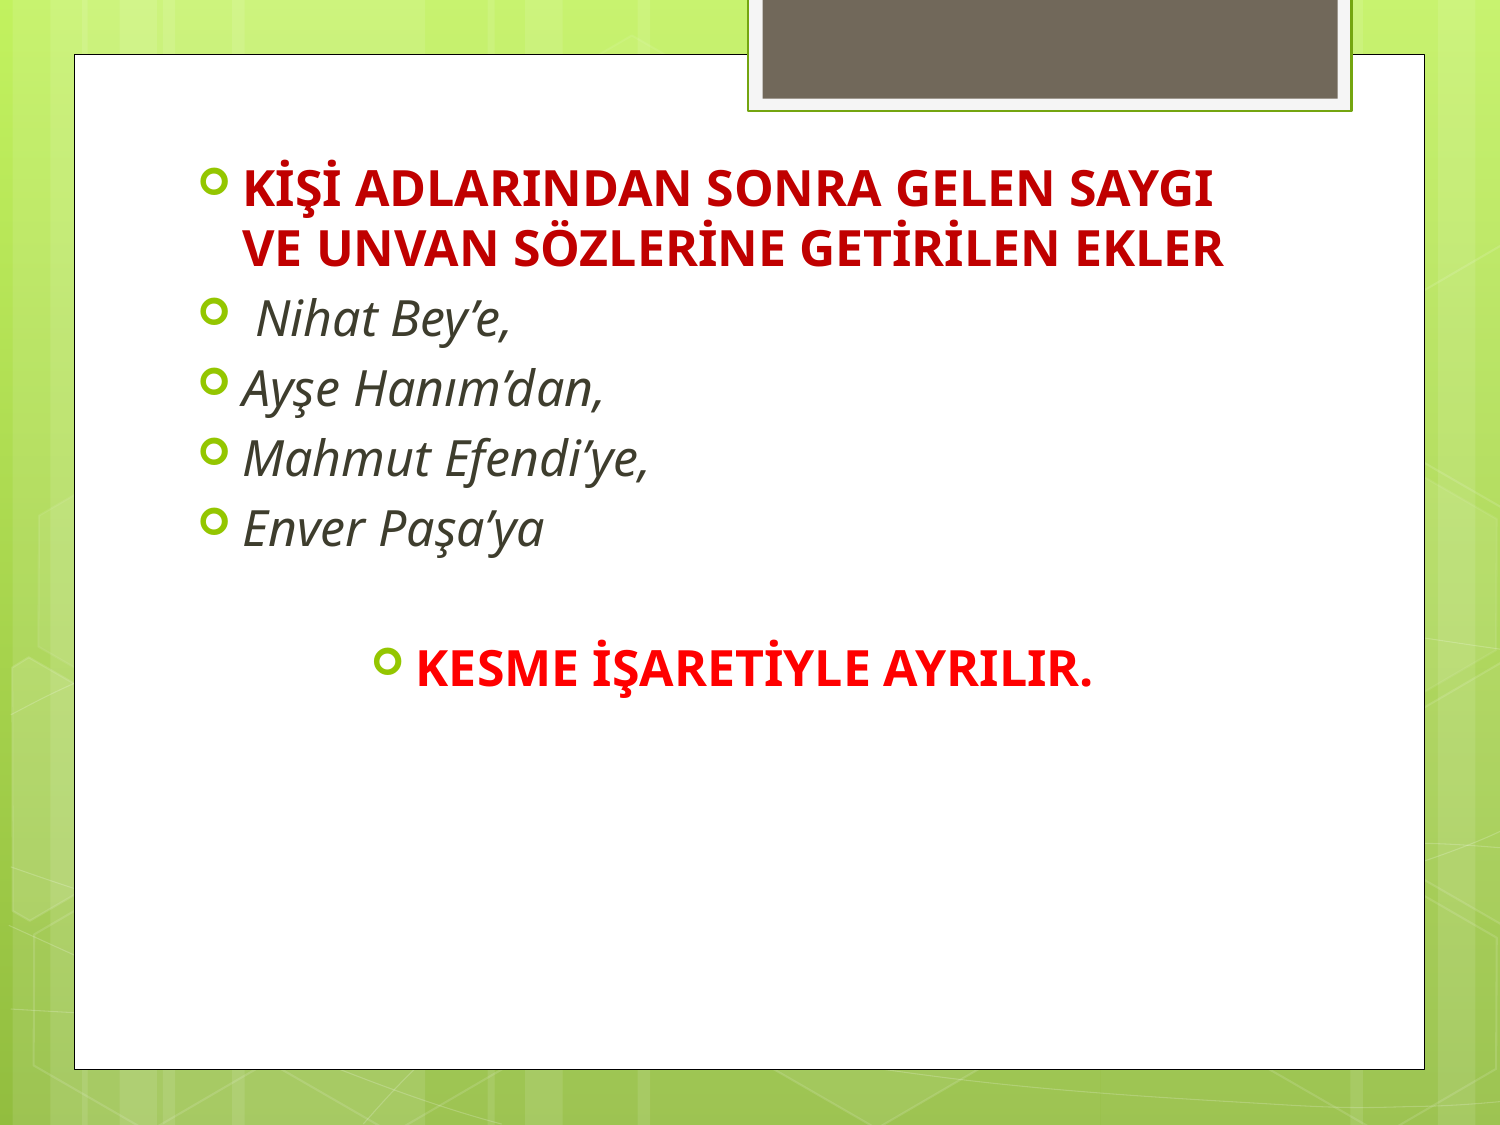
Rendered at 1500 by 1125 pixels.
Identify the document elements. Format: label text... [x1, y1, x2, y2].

list KİŞİ ADLARINDAN SONRA GELEN SAYGI VE UNVAN SÖZLERİNE GETİRİLEN EKLER Nihat Bey’e, Ayşe Hanım’dan, Mahmut Efendi’ye, Enver Paşa’ya KESME İŞARETİYLE AYRILIR. [171, 149, 1283, 957]
